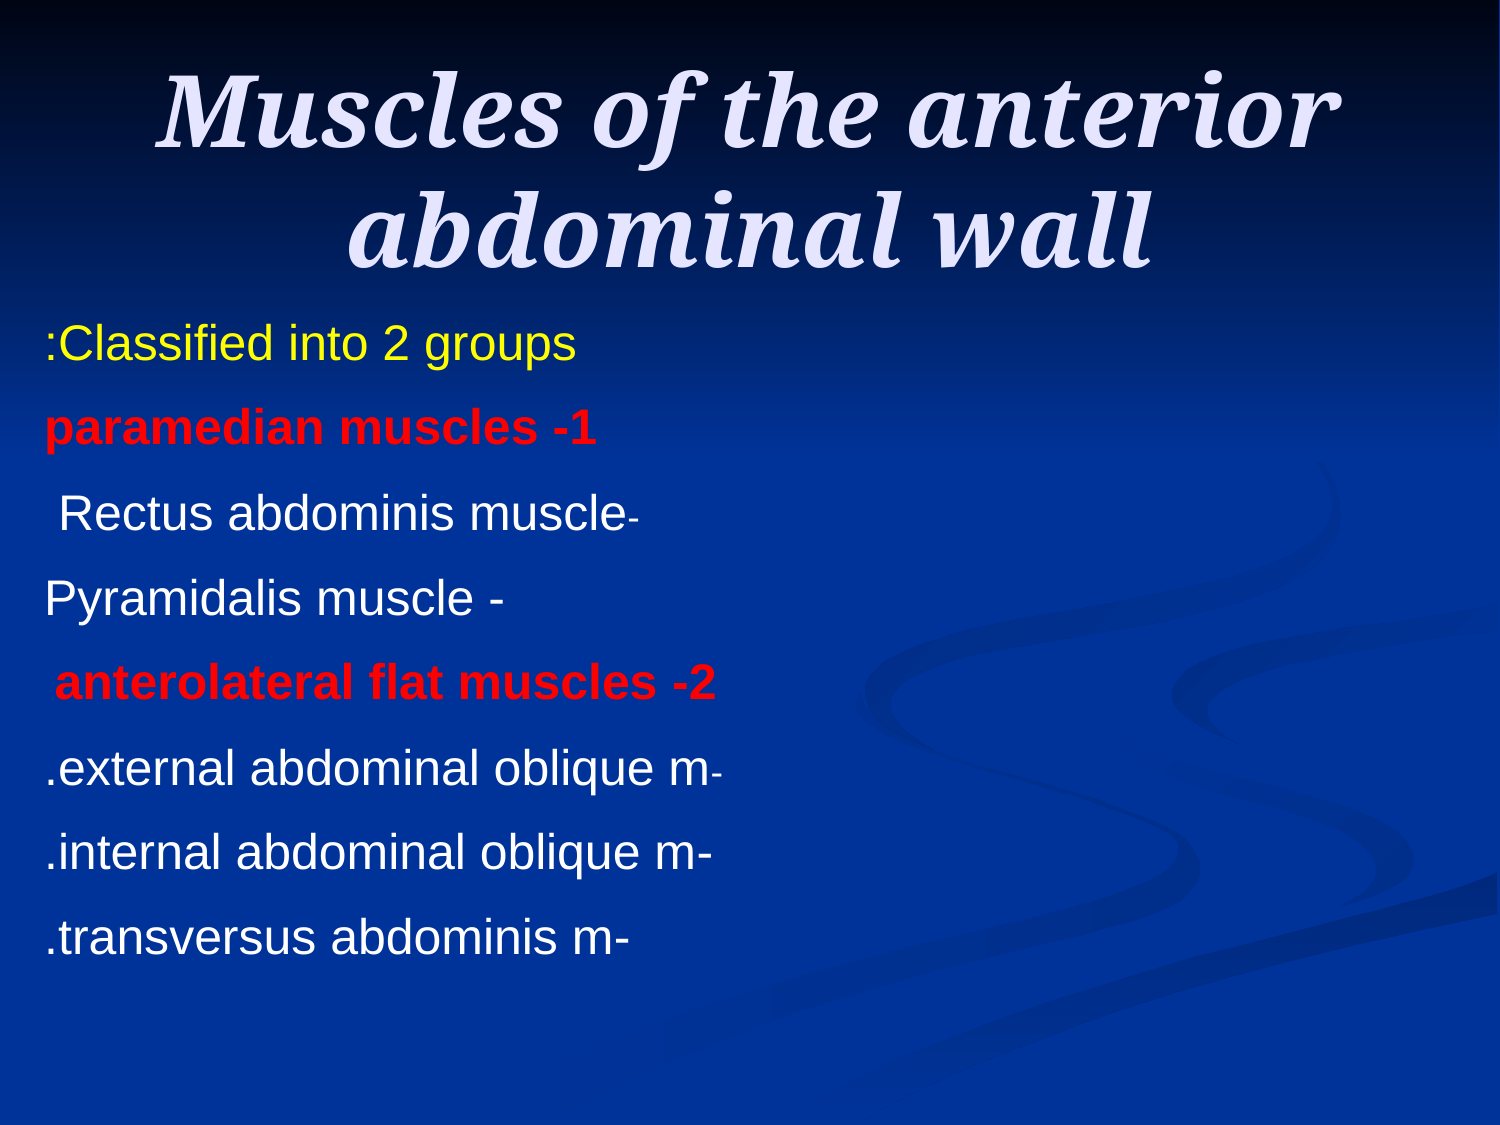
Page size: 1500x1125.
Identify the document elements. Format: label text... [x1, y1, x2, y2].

title Muscles of the anterior abdominal wall [75, 45, 1425, 291]
text_box Classified into 2 groups: 1- paramedian muscles -Rectus abdominis muscle - Pyramidalis muscle 2- anterolateral flat muscles -external abdominal oblique m. -internal abdominal oblique m. -transversus abdominis m. [29, 302, 1365, 1125]
